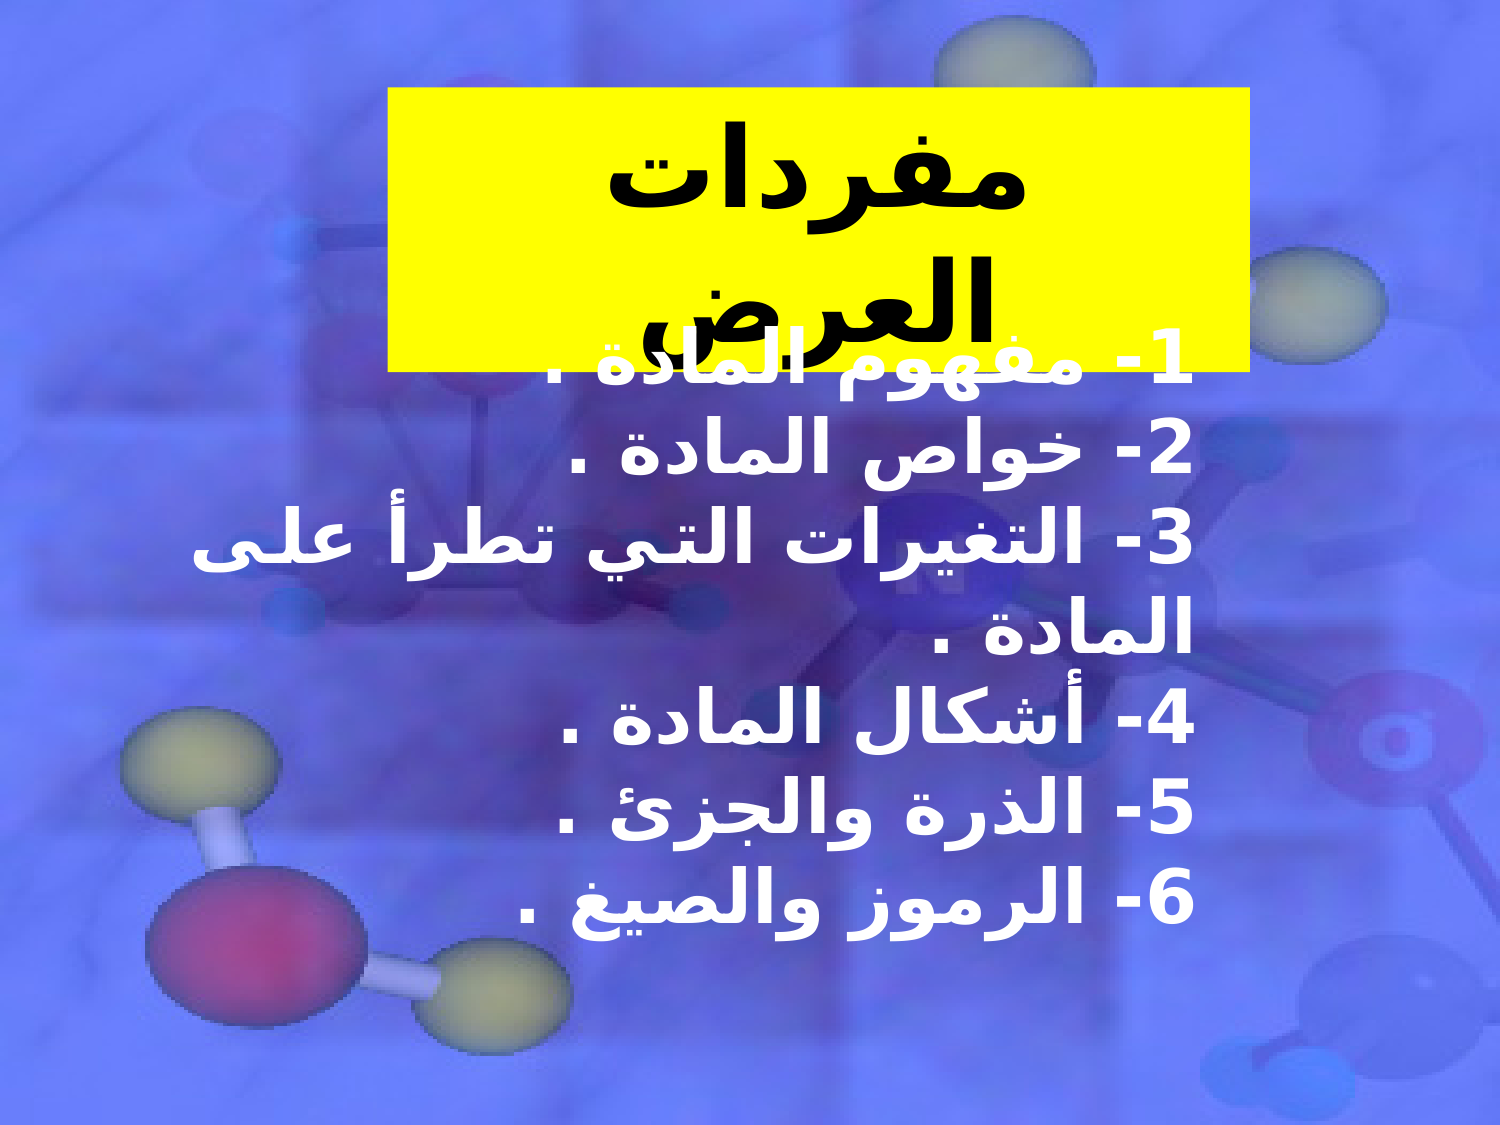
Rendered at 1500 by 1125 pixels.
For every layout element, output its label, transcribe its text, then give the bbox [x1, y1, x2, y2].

text_box مفردات العرض [387, 87, 1250, 373]
picture [0, 0, 1500, 1125]
text_box 1- مفهوم المادة . 2- خواص المادة . 3- التغيرات التي تطرأ على المادة . 4- أشكال المادة . 5- الذرة والجزئ . 6- الرموز والصيغ . [174, 301, 1213, 947]
